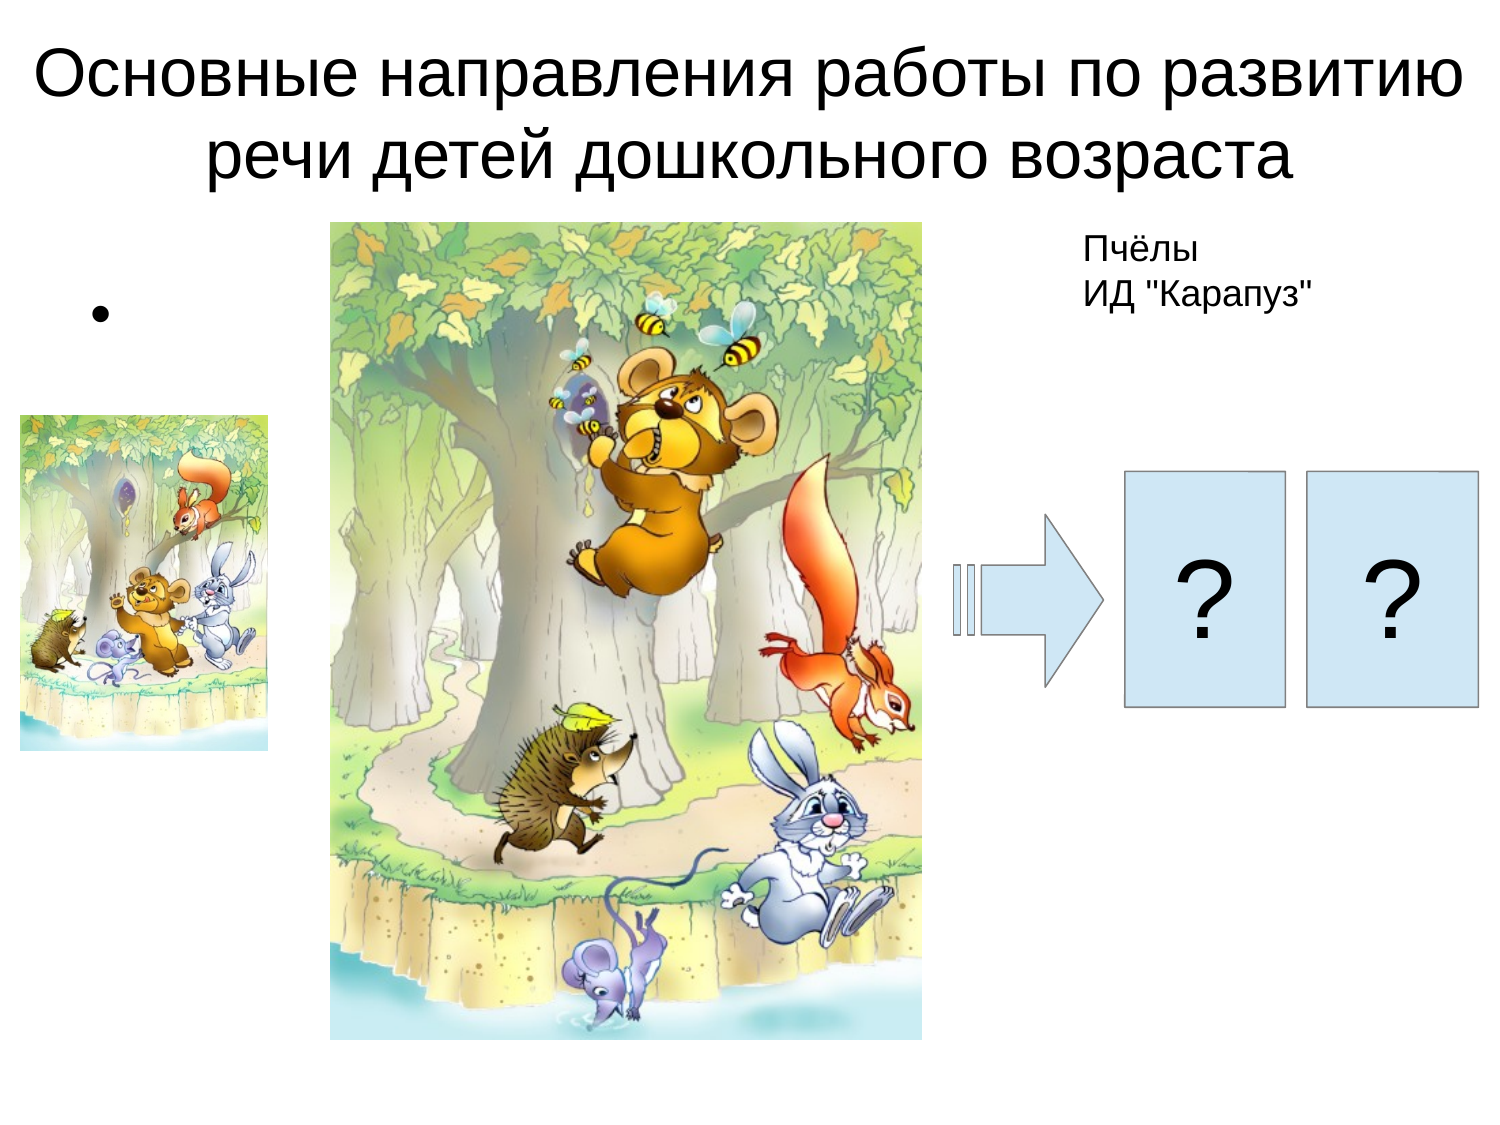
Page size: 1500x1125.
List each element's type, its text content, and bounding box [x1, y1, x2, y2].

text_box ? [1124, 471, 1286, 708]
text_box [953, 565, 961, 635]
text_box Пчёлы ИД "Карапуз" [1069, 214, 1340, 347]
text_box ? [1306, 471, 1479, 708]
text_box Основные направления работы по развитию речи детей дошкольного возраста [10, 0, 1490, 215]
text_box [967, 565, 975, 635]
picture [329, 222, 922, 1040]
text_box [981, 514, 1104, 688]
subtitle [74, 269, 324, 1013]
subtitle [926, 269, 1425, 1013]
picture [20, 415, 268, 751]
